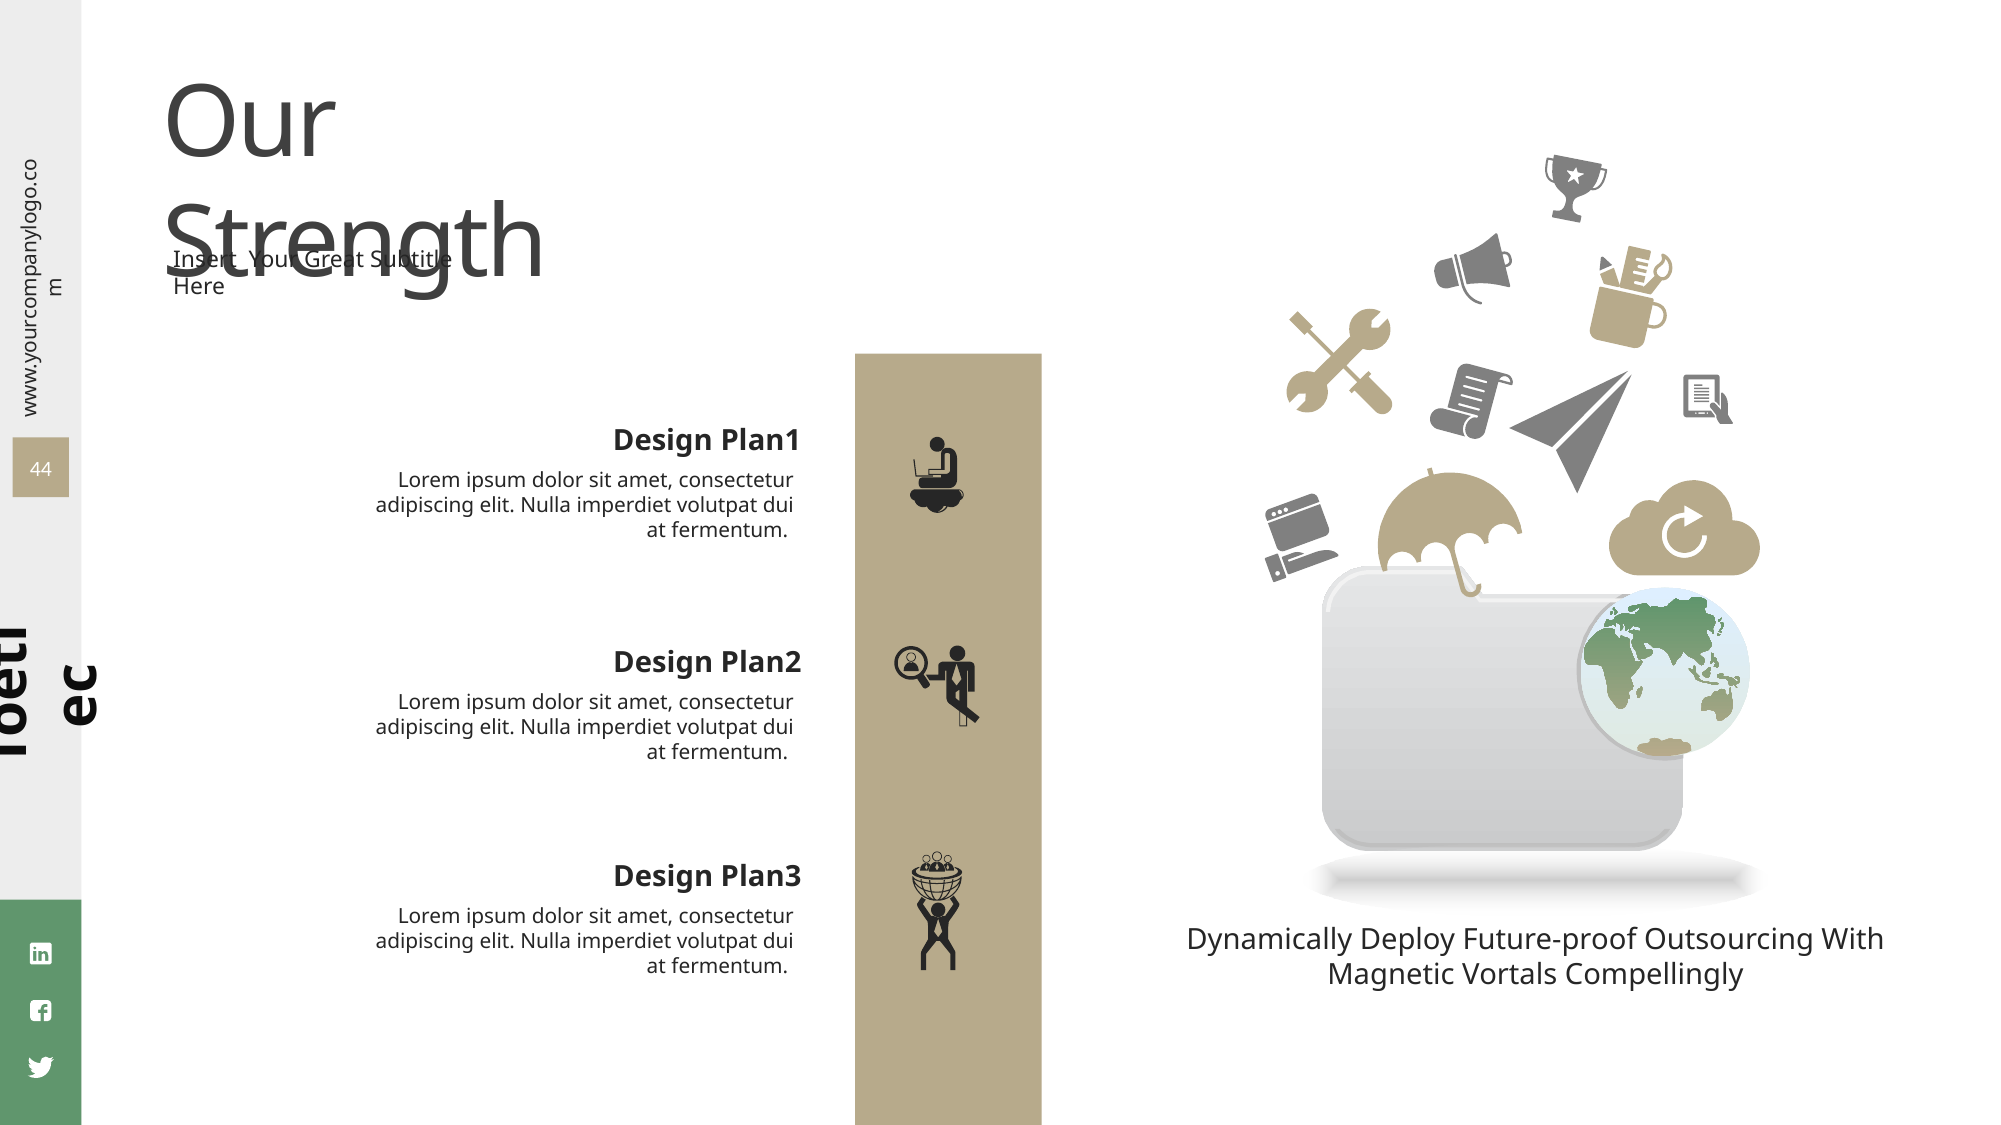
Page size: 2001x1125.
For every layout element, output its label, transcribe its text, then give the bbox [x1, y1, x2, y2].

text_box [1302, 565, 1769, 917]
text_box Lorem ipsum dolor sit amet, consectetur adipiscing elit. Nulla imperdiet volutpat dui at fermentum. [359, 895, 809, 986]
text_box Insert Your Great Subtitle Here [158, 237, 512, 307]
text_box Design Plan2 [598, 635, 817, 686]
text_box Lorem ipsum dolor sit amet, consectetur adipiscing elit. Nulla imperdiet volutpat dui at fermentum. [359, 459, 809, 550]
text_box Dynamically Deploy Future-proof Outsourcing With Magnetic Vortals Compellingly [1165, 884, 1906, 1027]
text_box Our Strength [147, 116, 677, 236]
text_box Lorem ipsum dolor sit amet, consectetur adipiscing elit. Nulla imperdiet volutpat dui at fermentum. [359, 681, 809, 772]
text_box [910, 436, 964, 513]
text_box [1259, 158, 1760, 602]
text_box Design Plan3 [598, 849, 817, 900]
text_box [854, 353, 1043, 1125]
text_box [911, 851, 963, 971]
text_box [894, 645, 980, 727]
text_box Design Plan1 [598, 414, 817, 464]
slide_number 44 [12, 437, 69, 498]
